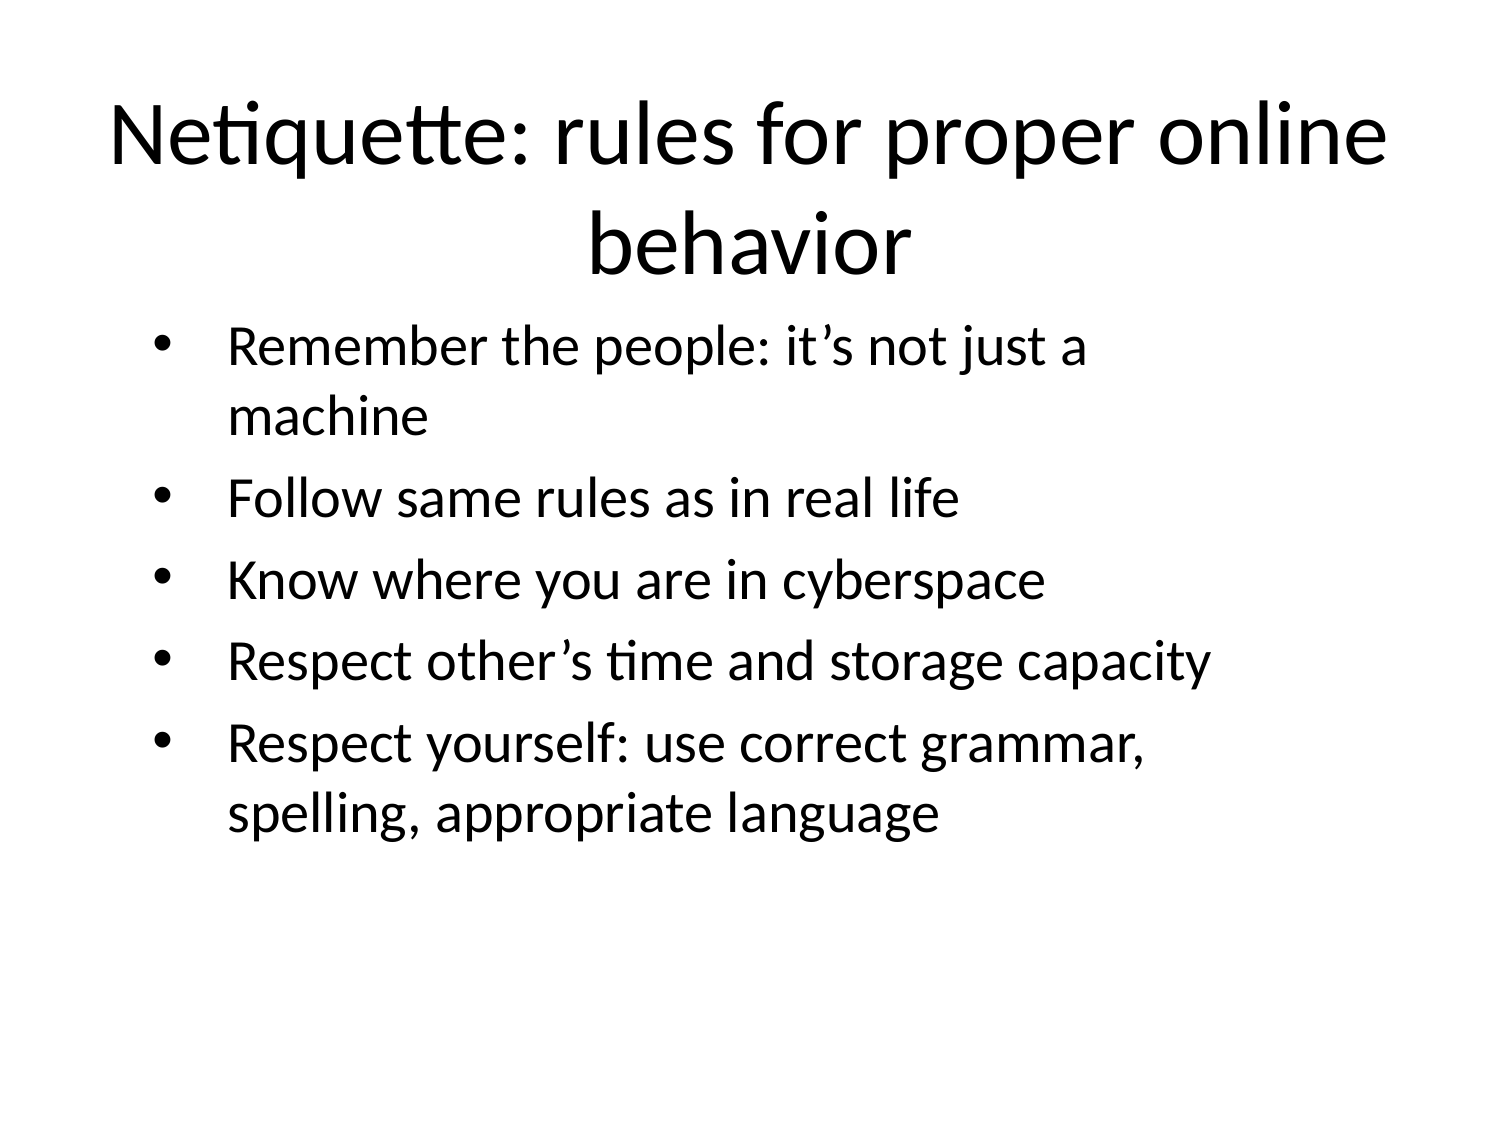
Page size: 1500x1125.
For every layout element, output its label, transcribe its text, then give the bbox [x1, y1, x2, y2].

subtitle Remember the people: it’s not just a machine Follow same rules as in real life Know where you are in cyberspace Respect other’s time and storage capacity Respect yourself: use correct grammar, spelling, appropriate language [137, 299, 1275, 1000]
title Netiquette: rules for proper online behavior [87, 37, 1413, 329]
